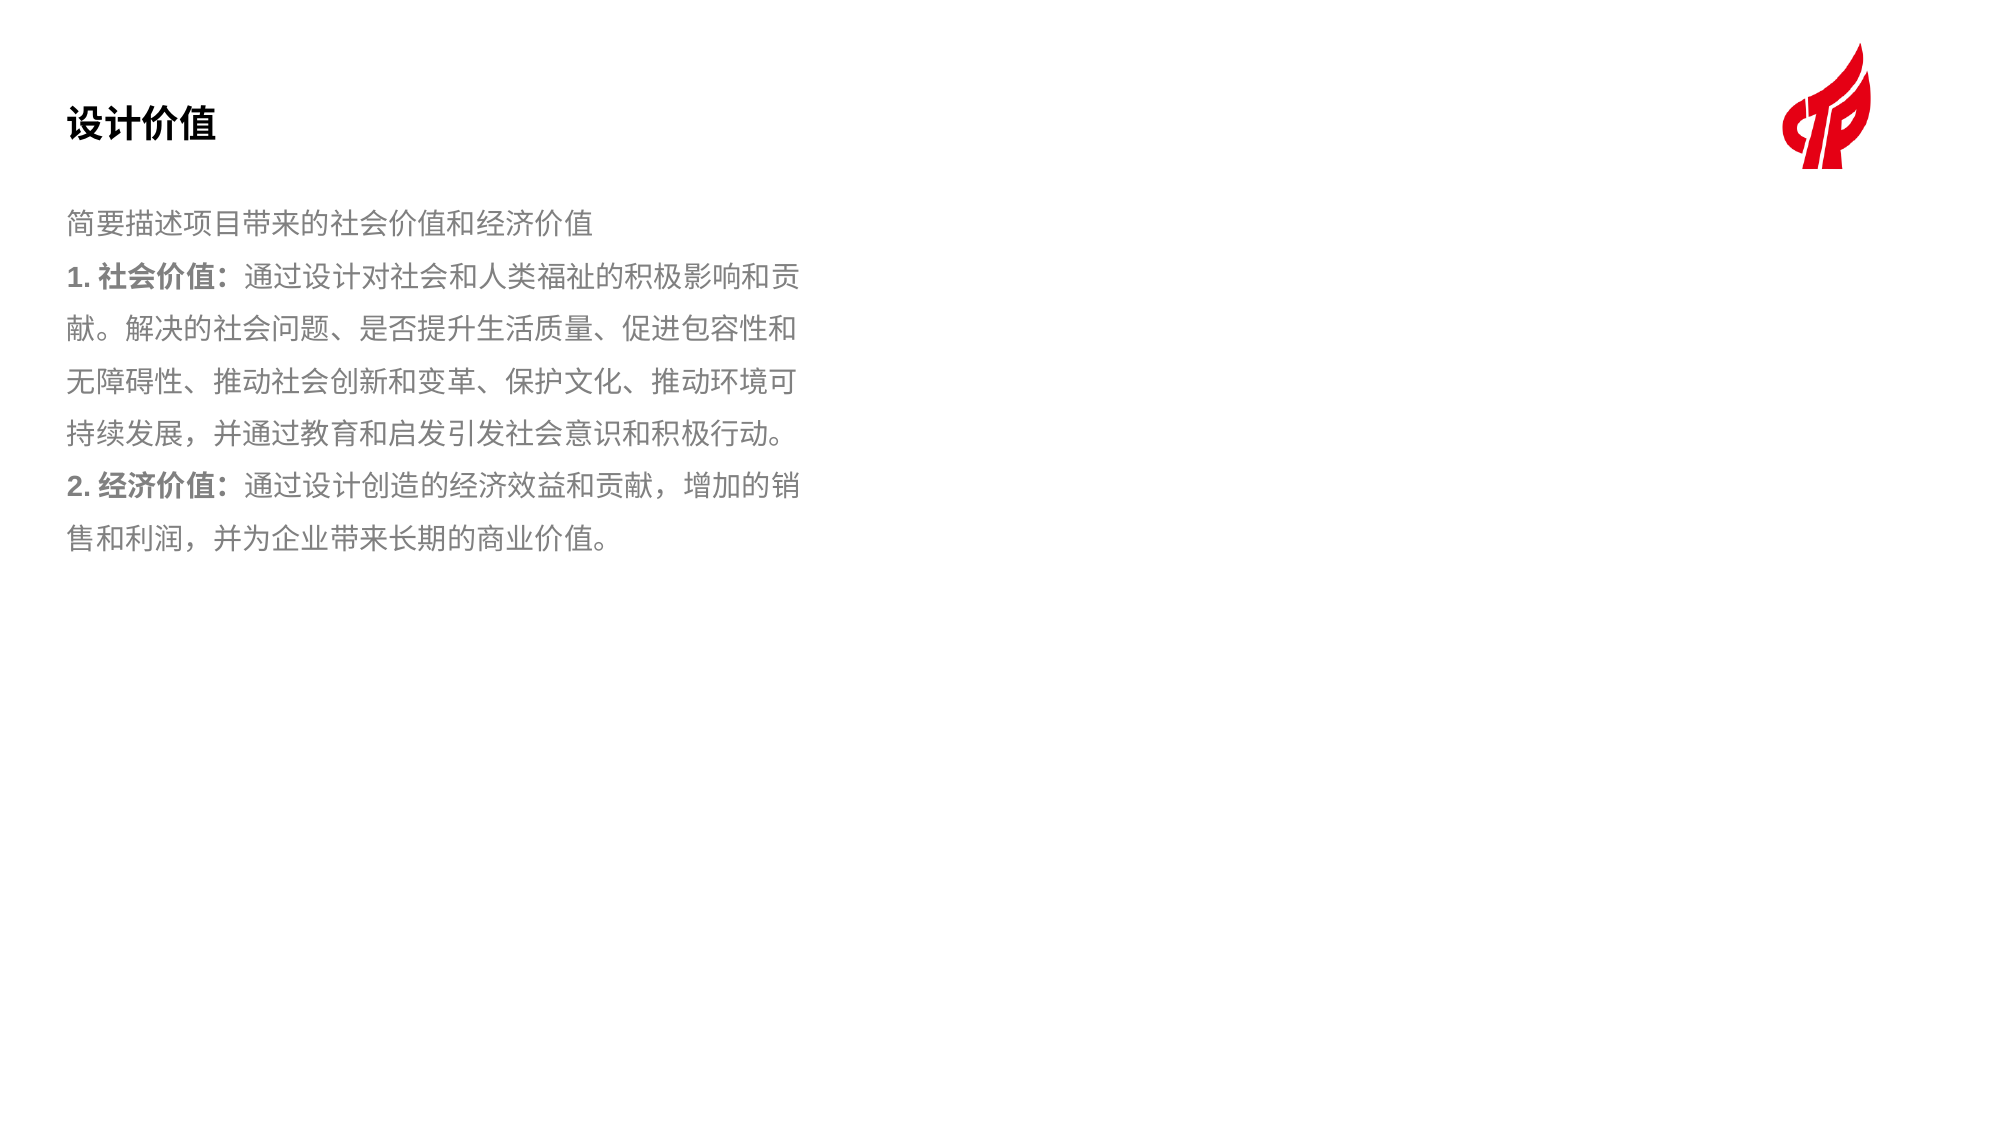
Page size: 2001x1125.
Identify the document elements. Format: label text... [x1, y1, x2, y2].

picture [1742, 32, 1910, 200]
text_box 设计价值 [52, 93, 255, 153]
text_box 简要描述项目带来的社会价值和经济价值 1.社会价值：通过设计对社会和人类福祉的积极影响和贡献。解决的社会问题、是否提升生活质量、促进包容性和无障碍性、推动社会创新和变革、保护文化、推动环境可持续发展，并通过教育和启发引发社会意识和积极行动。 2.经济价值：通过设计创造的经济效益和贡献，增加的销售和利润，并为企业带来长期的商业价值。 [52, 180, 816, 809]
